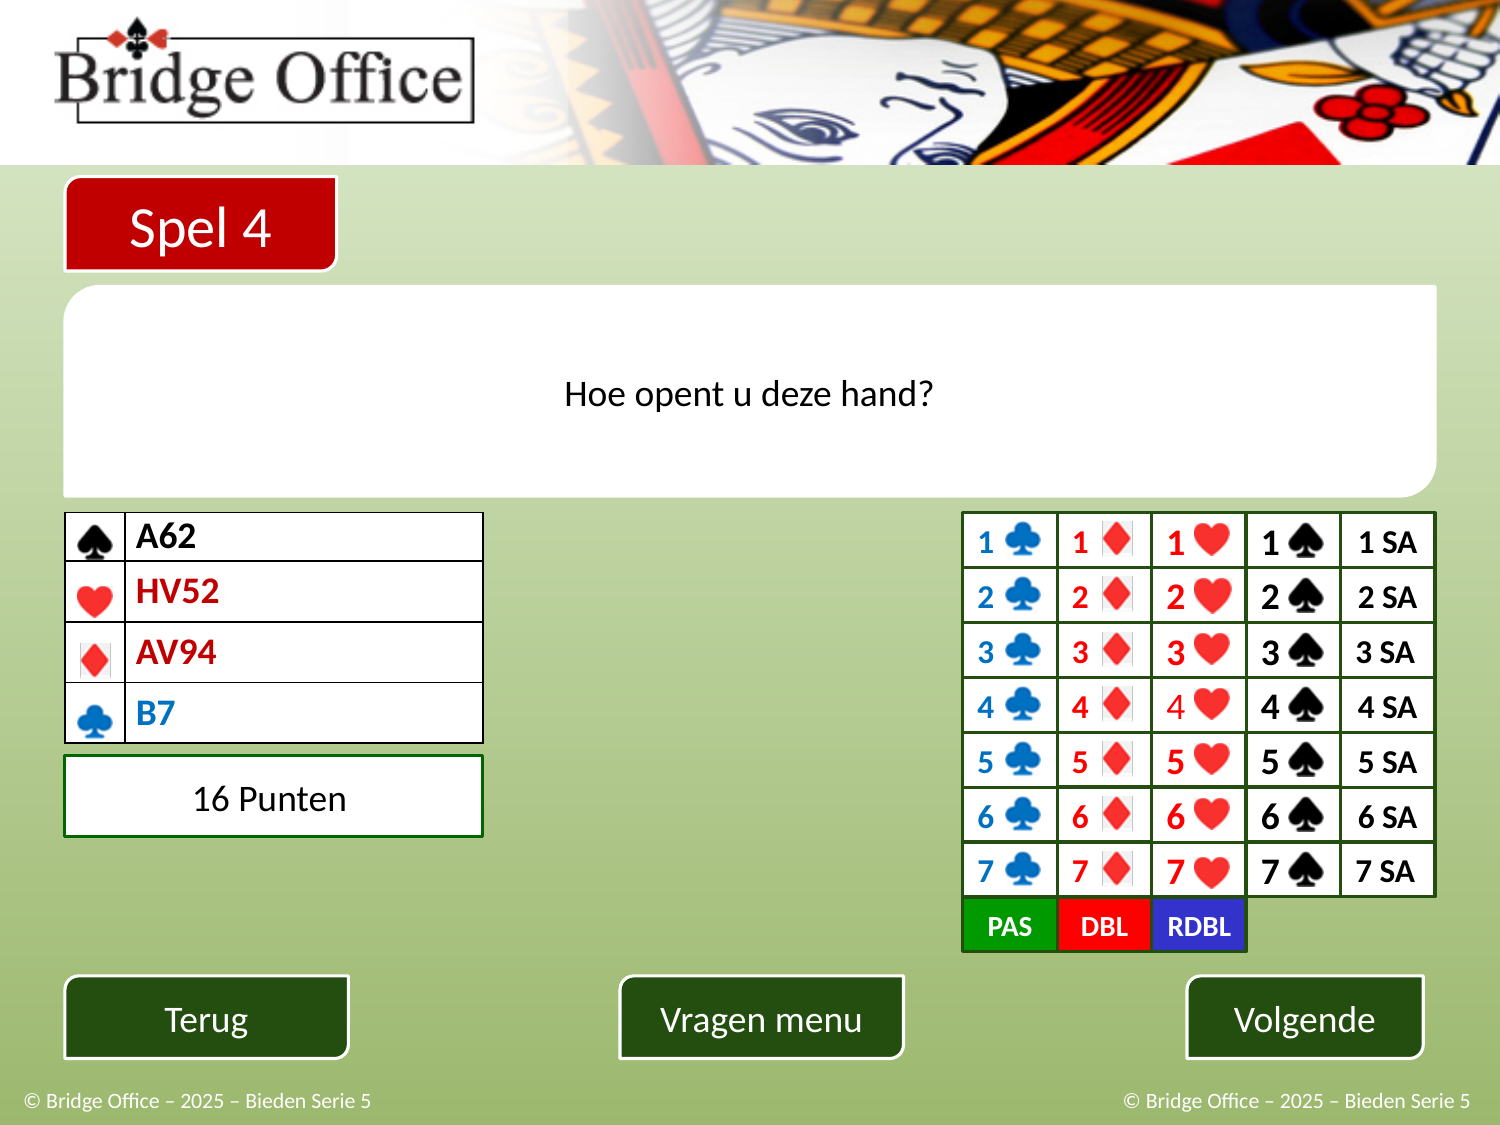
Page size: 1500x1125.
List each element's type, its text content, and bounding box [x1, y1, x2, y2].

text_box 5 [1059, 734, 1153, 786]
text_box 4 [1059, 676, 1150, 734]
table_cell B7 [126, 683, 482, 742]
text_box 6 [1245, 786, 1339, 841]
text_box 6 SA [1339, 786, 1437, 844]
text_box 7 [1245, 841, 1339, 898]
picture [1099, 741, 1135, 778]
picture [1004, 796, 1041, 833]
picture [1288, 576, 1324, 613]
text_box 1 [961, 511, 1059, 569]
picture [77, 585, 113, 618]
picture [1099, 576, 1135, 613]
table_header A62 [126, 513, 482, 560]
picture [1099, 521, 1135, 558]
text_box 4 [1245, 676, 1339, 734]
text_box 2 [1245, 569, 1339, 621]
picture [1004, 851, 1041, 887]
text_box 7 [1150, 841, 1245, 898]
text_box 2 [961, 569, 1056, 621]
picture [0, 0, 1500, 166]
text_box 3 [961, 621, 1056, 676]
text_box Terug [63, 974, 350, 1061]
text_box 4 [1150, 676, 1245, 734]
text_box DBL [1059, 898, 1153, 953]
picture [1193, 578, 1232, 614]
picture [1193, 798, 1230, 830]
picture [1288, 521, 1325, 558]
text_box 2 SA [1339, 569, 1437, 621]
picture [1193, 743, 1230, 776]
picture [1099, 686, 1135, 723]
text_box Spel 4 [63, 179, 339, 273]
text_box © Bridge Office – 2025 – Bieden Serie 5 [1107, 1079, 1500, 1121]
text_box Hoe opent u deze hand? [63, 284, 1437, 498]
text_box 5 [1153, 734, 1248, 786]
text_box 6 [961, 786, 1056, 841]
text_box 7 [961, 841, 1056, 896]
picture [1099, 631, 1135, 668]
picture [1099, 851, 1135, 887]
picture [1004, 576, 1041, 613]
text_box 3 [1056, 621, 1150, 676]
text_box 2 [1153, 569, 1245, 621]
picture [1288, 796, 1324, 832]
text_box 3 [1150, 621, 1245, 676]
picture [1288, 631, 1324, 668]
picture [1004, 741, 1041, 778]
text_box 7 SA [1339, 844, 1437, 898]
table_cell [66, 562, 124, 621]
picture [1288, 851, 1324, 887]
table_cell AV94 [126, 623, 482, 682]
text_box 4 SA [1339, 676, 1437, 734]
text_box © Bridge Office – 2025 – Bieden Serie 5 [8, 1079, 393, 1121]
table_cell [66, 683, 124, 742]
text_box 1 [1059, 511, 1153, 569]
table_header [66, 513, 124, 560]
text_box Vragen menu [618, 974, 906, 1061]
text_box 1 [1245, 511, 1342, 569]
picture [1004, 521, 1041, 558]
text_box PAS [961, 896, 1059, 953]
picture [77, 703, 113, 740]
picture [1099, 796, 1135, 833]
text_box PAS [72, 744, 117, 751]
picture [1193, 688, 1230, 721]
text_box 6 [1056, 786, 1150, 841]
picture [1288, 686, 1324, 723]
text_box 16 Punten [63, 754, 484, 838]
text_box 1 SA [1342, 511, 1437, 569]
text_box 4 [961, 676, 1059, 734]
text_box 1 [1153, 511, 1245, 569]
text_box 6 [1150, 786, 1245, 841]
text_box 2 [1056, 569, 1153, 621]
picture [1288, 741, 1324, 778]
text_box 7 [1056, 841, 1150, 898]
picture [1194, 633, 1230, 666]
text_box 5 [1248, 734, 1339, 786]
text_box 5 [961, 734, 1059, 786]
picture [1193, 523, 1230, 556]
table_cell HV52 [126, 562, 482, 621]
picture [1004, 686, 1041, 723]
text_box Volgende [1185, 974, 1425, 1061]
picture [77, 643, 113, 679]
picture [1193, 857, 1230, 890]
text_box 3 SA [1339, 621, 1437, 676]
text_box 5 SA [1339, 734, 1437, 786]
text_box RDBL [1153, 898, 1248, 953]
picture [77, 524, 113, 561]
picture [1004, 631, 1041, 668]
text_box 3 [1245, 621, 1339, 676]
table_cell [66, 623, 124, 682]
